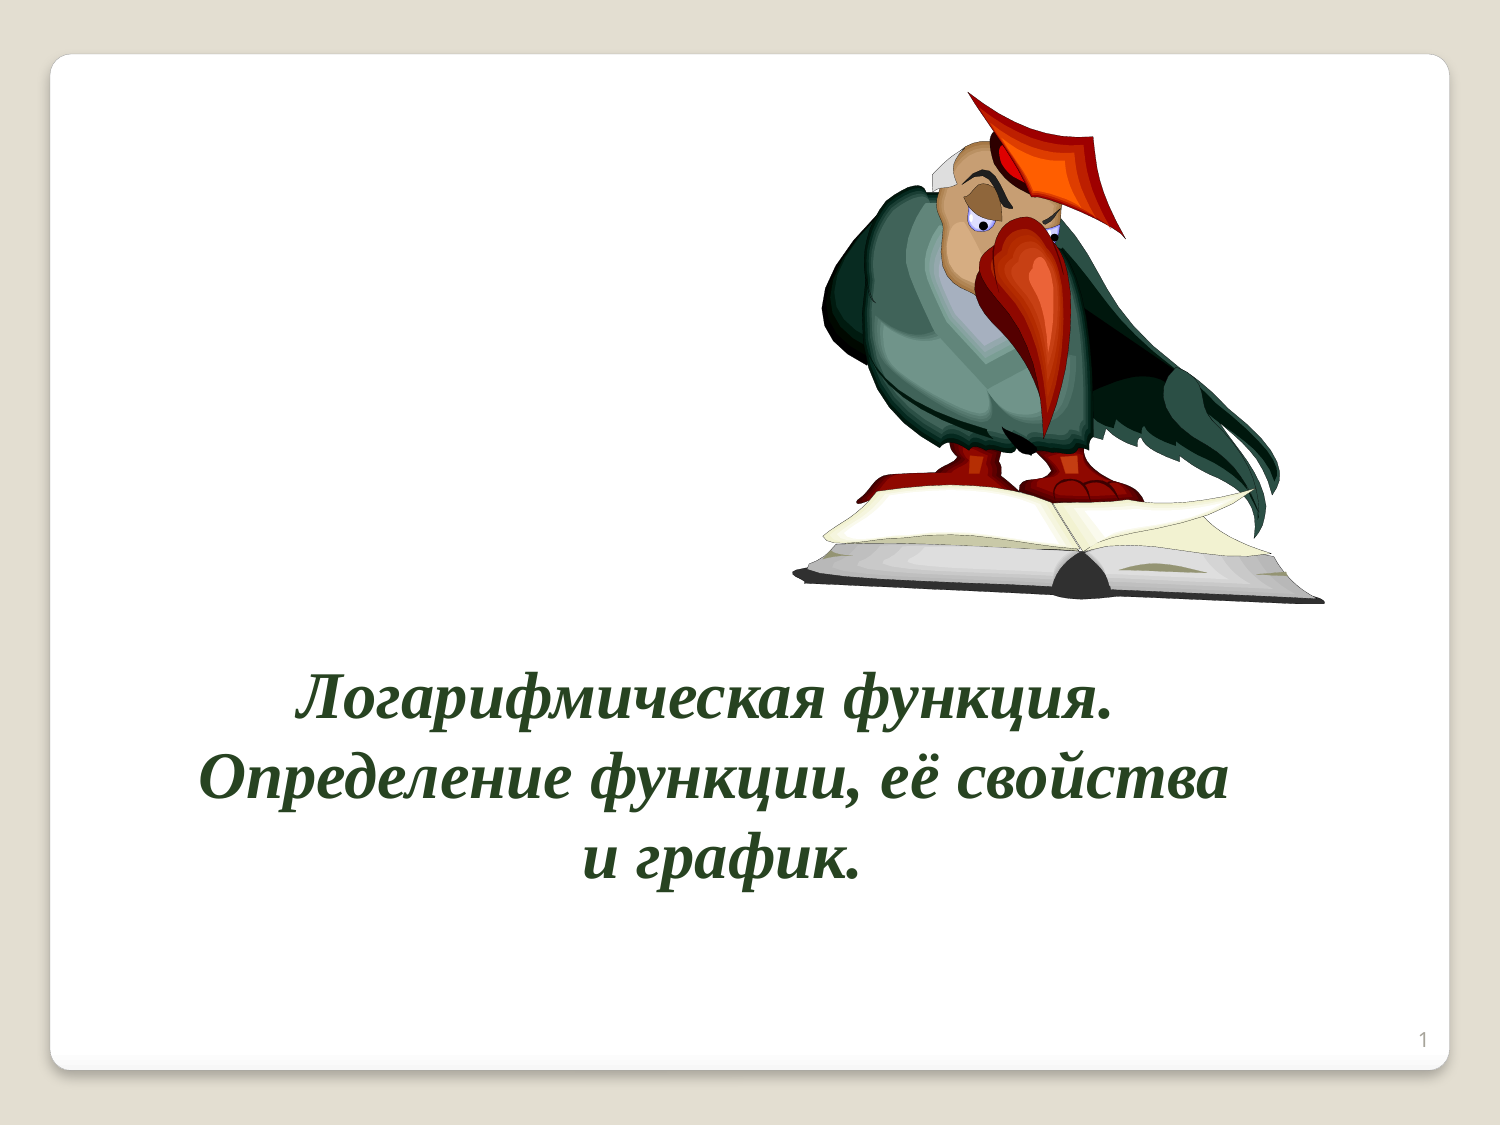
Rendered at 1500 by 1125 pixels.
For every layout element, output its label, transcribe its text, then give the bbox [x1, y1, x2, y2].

picture [773, 81, 1337, 604]
text_box Логарифмическая функция. Определение функции, её свойства и график. [0, 644, 1500, 900]
slide_number 1 [1369, 1002, 1445, 1063]
